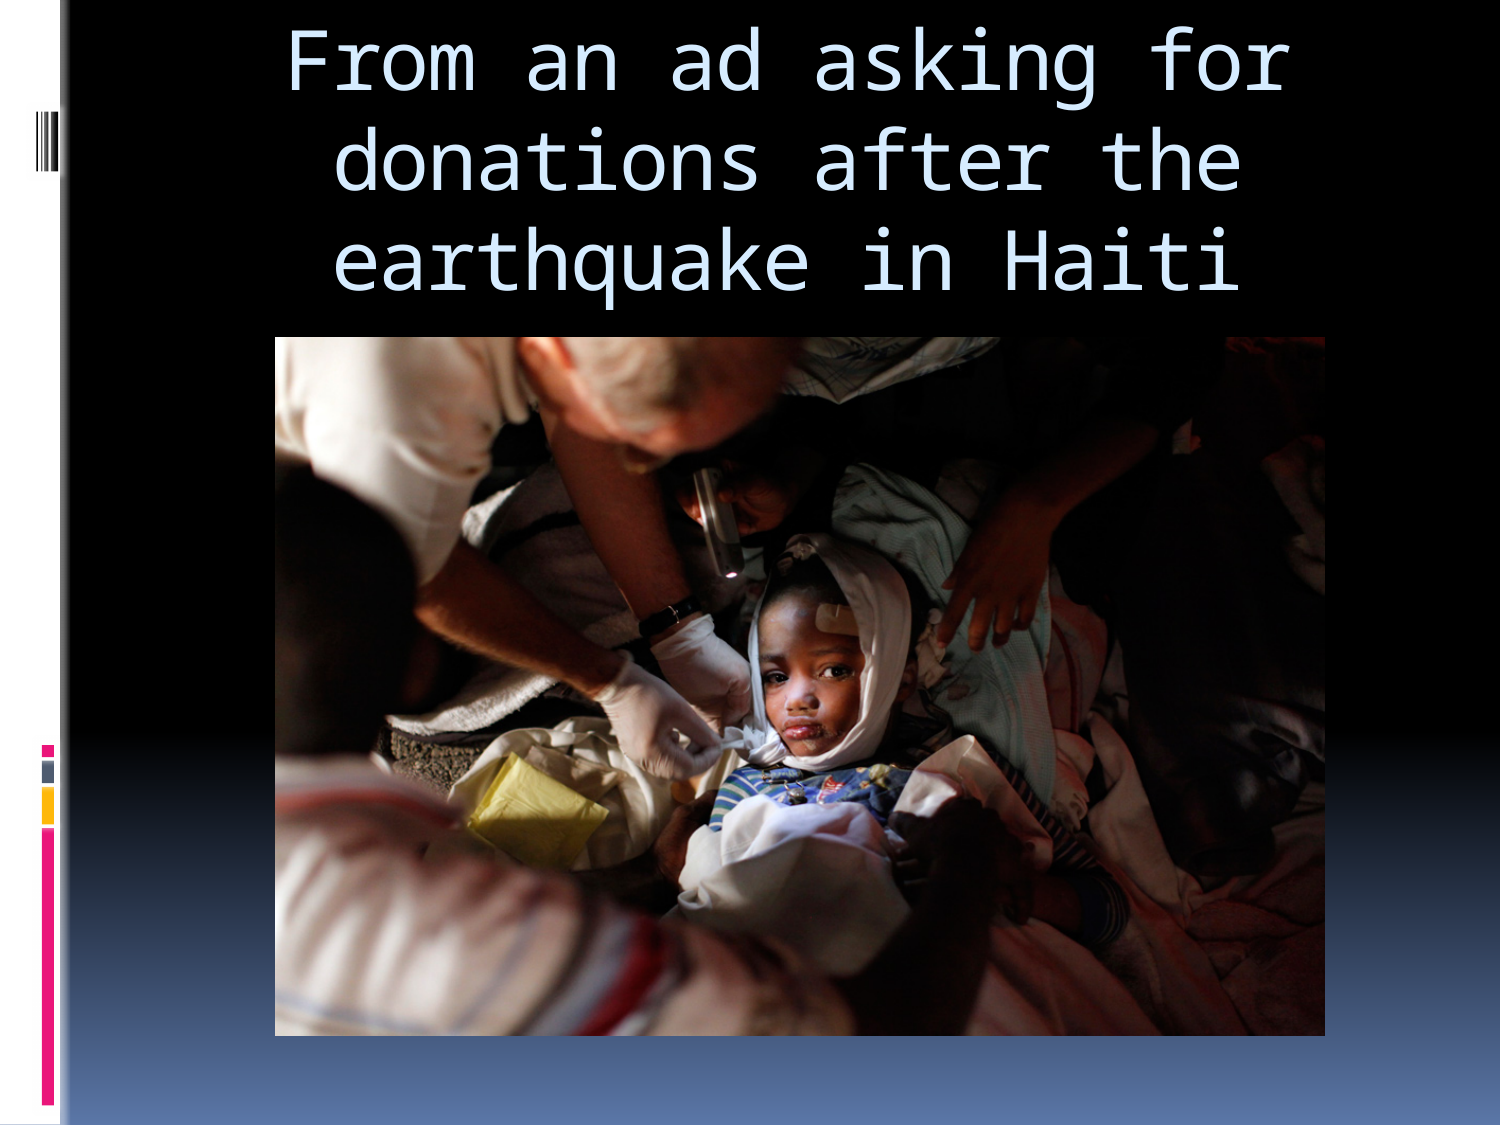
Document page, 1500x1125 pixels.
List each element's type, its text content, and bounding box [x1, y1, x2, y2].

title From an ad asking for donations after the earthquake in Haiti [150, 0, 1425, 234]
picture [274, 337, 1326, 1037]
